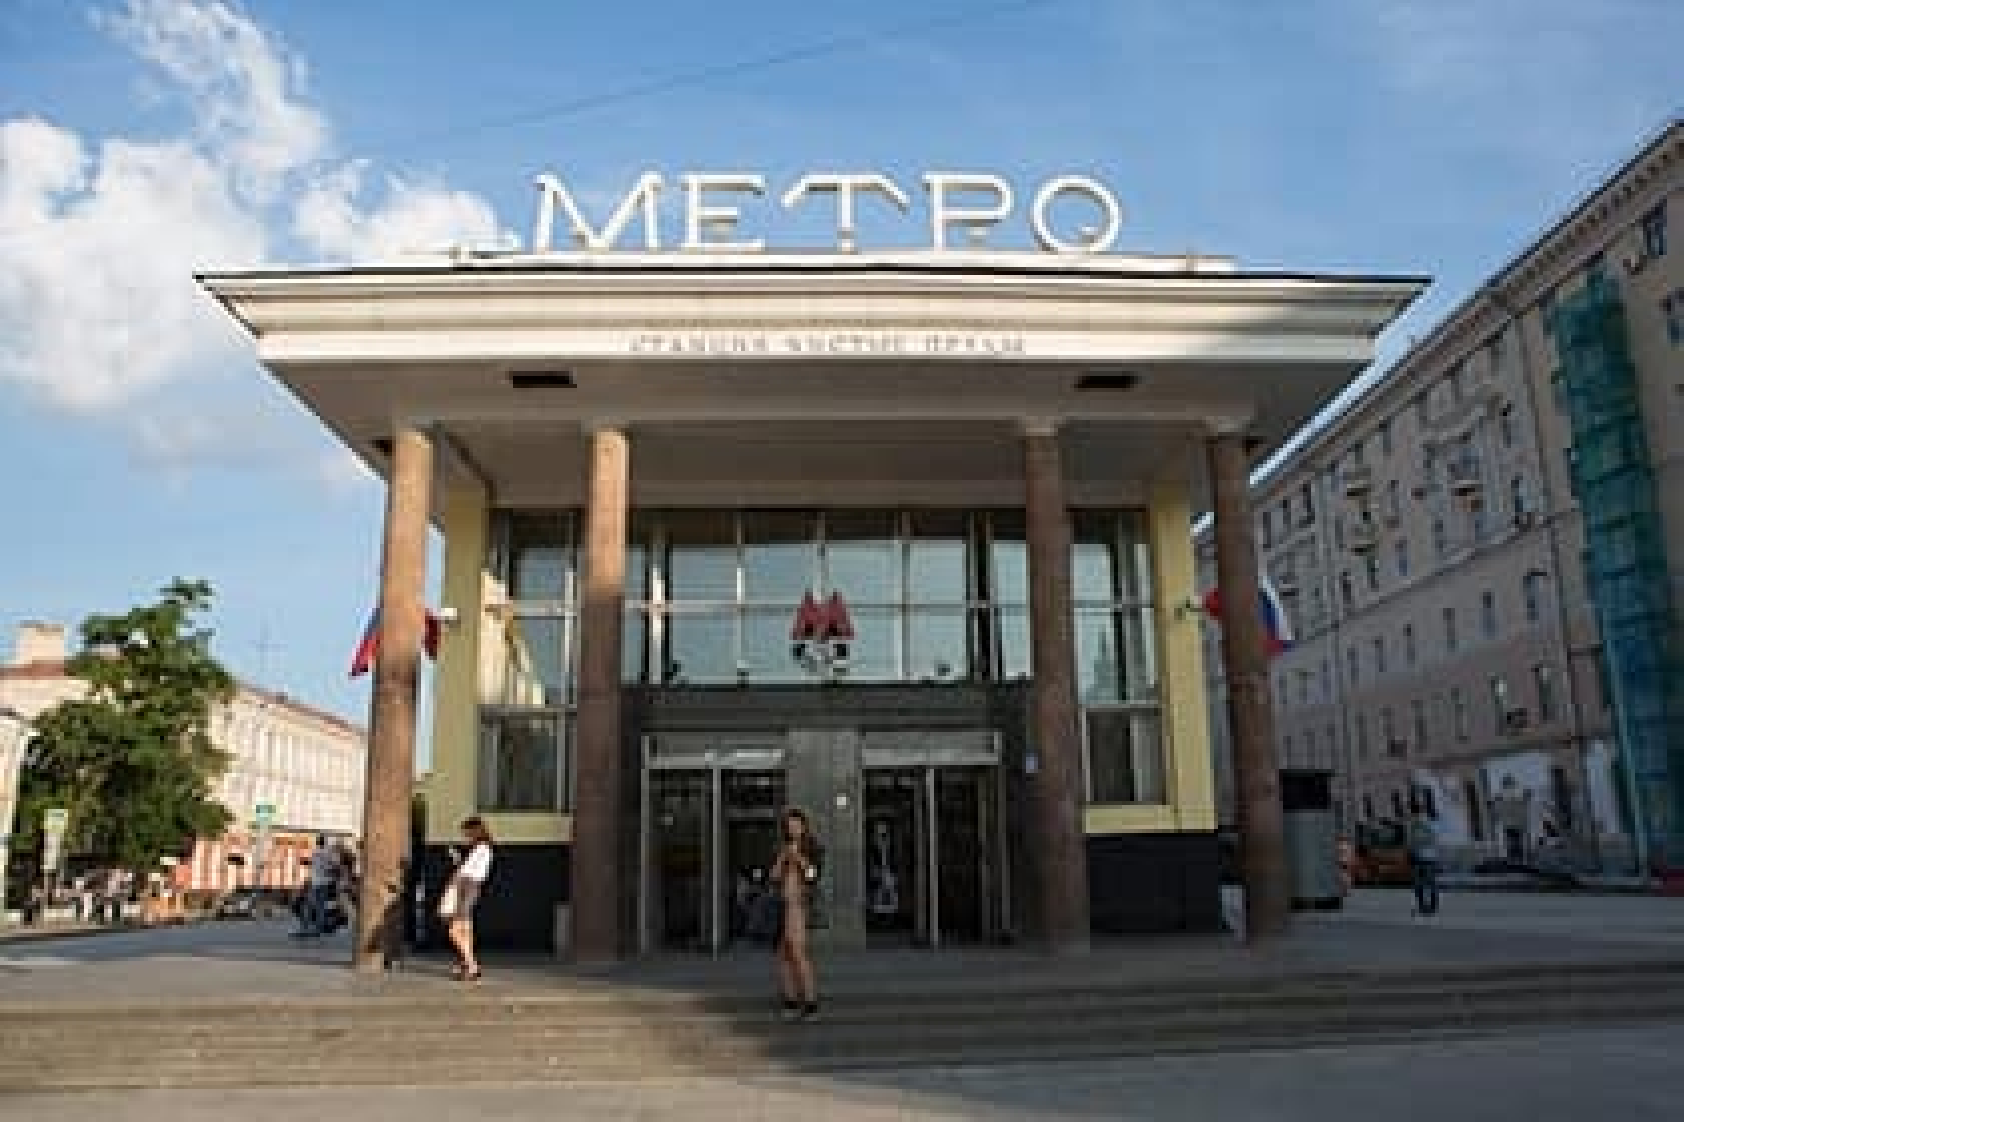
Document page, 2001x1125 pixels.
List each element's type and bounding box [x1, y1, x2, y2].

picture [0, 0, 1684, 1122]
